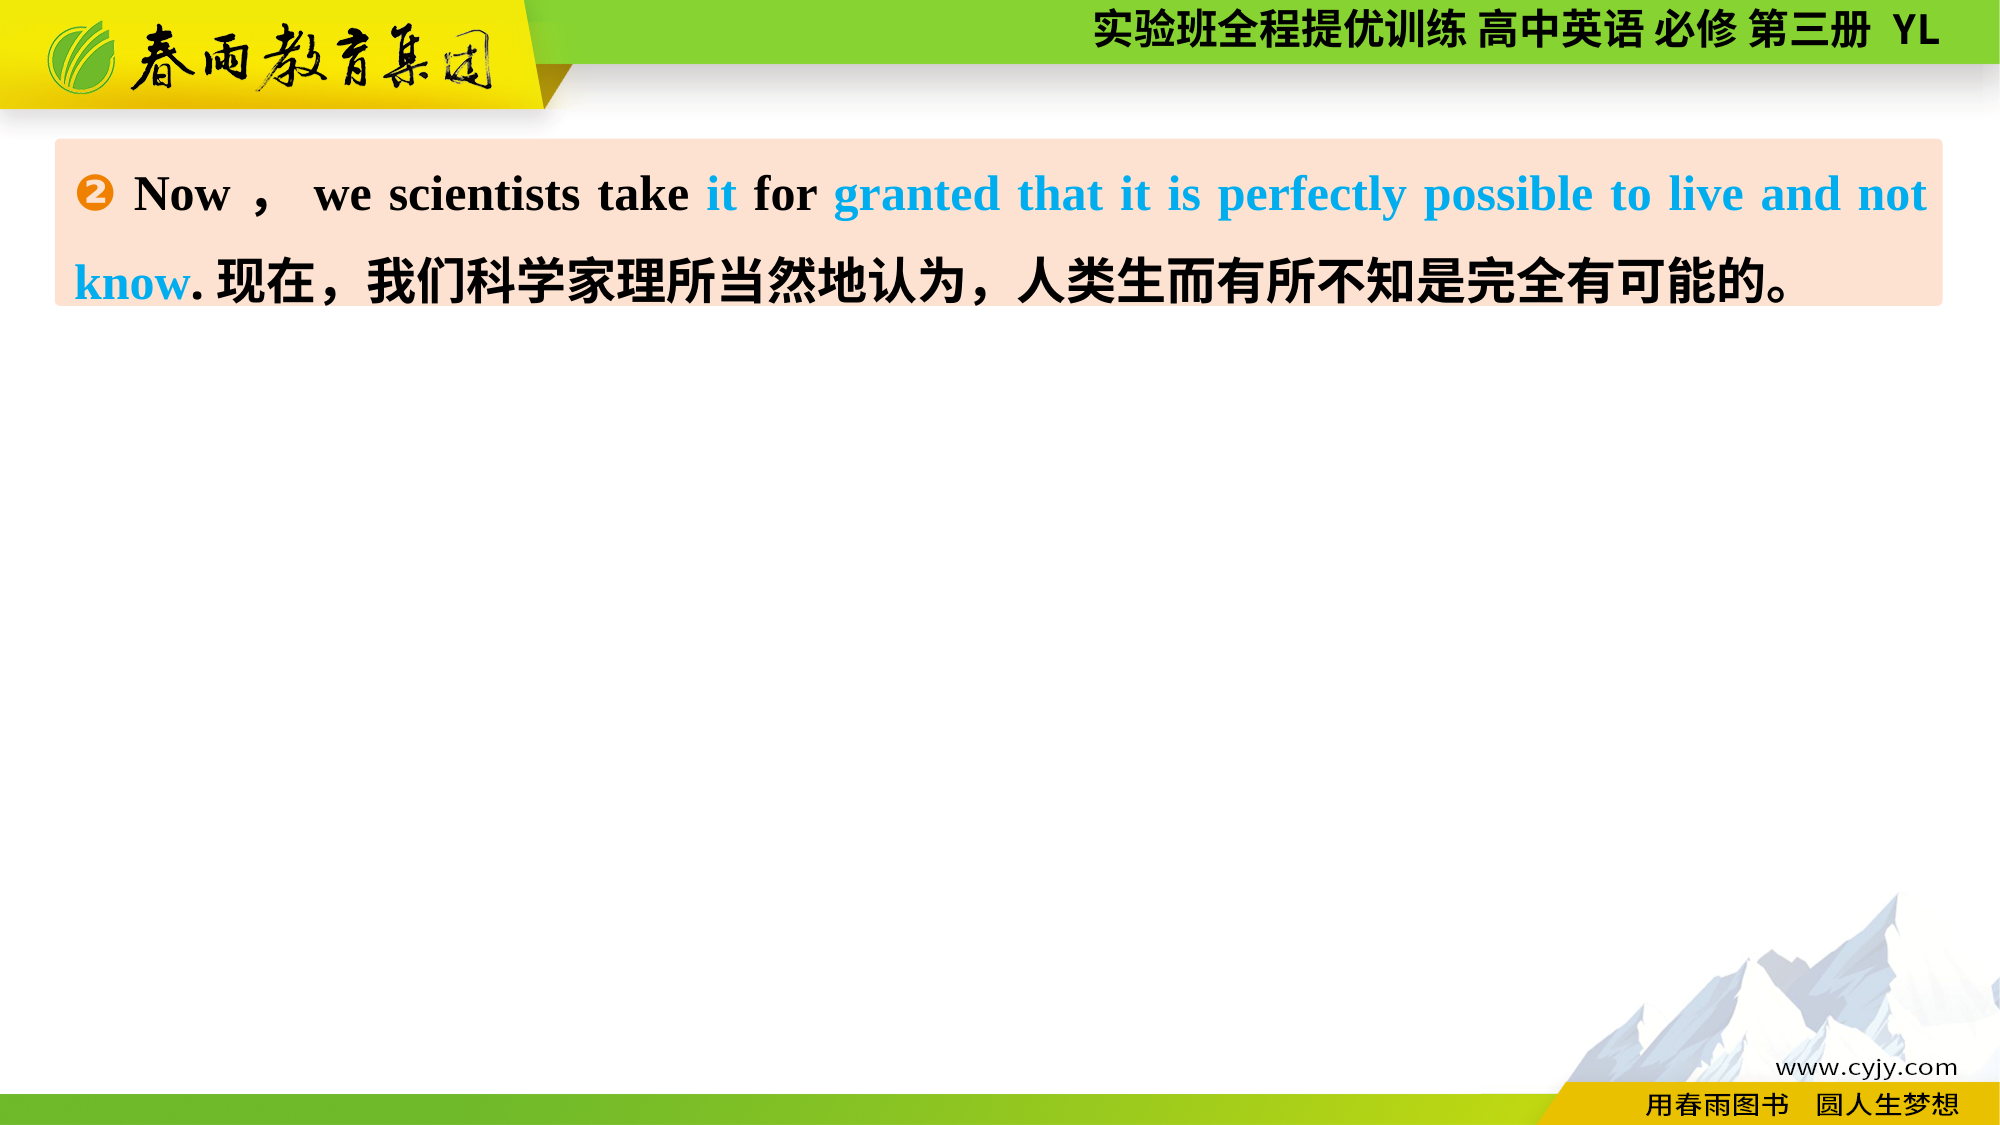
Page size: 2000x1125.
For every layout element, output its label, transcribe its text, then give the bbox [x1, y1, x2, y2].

picture [0, 0, 2000, 1125]
text_box [54, 138, 59, 306]
list ❷ Now，we scientists take it for granted that it is perfectly possible to live and not know.现在，我们科学家理所当然地认为，人类生而有所不知是完全有可能的。 [59, 122, 1944, 320]
